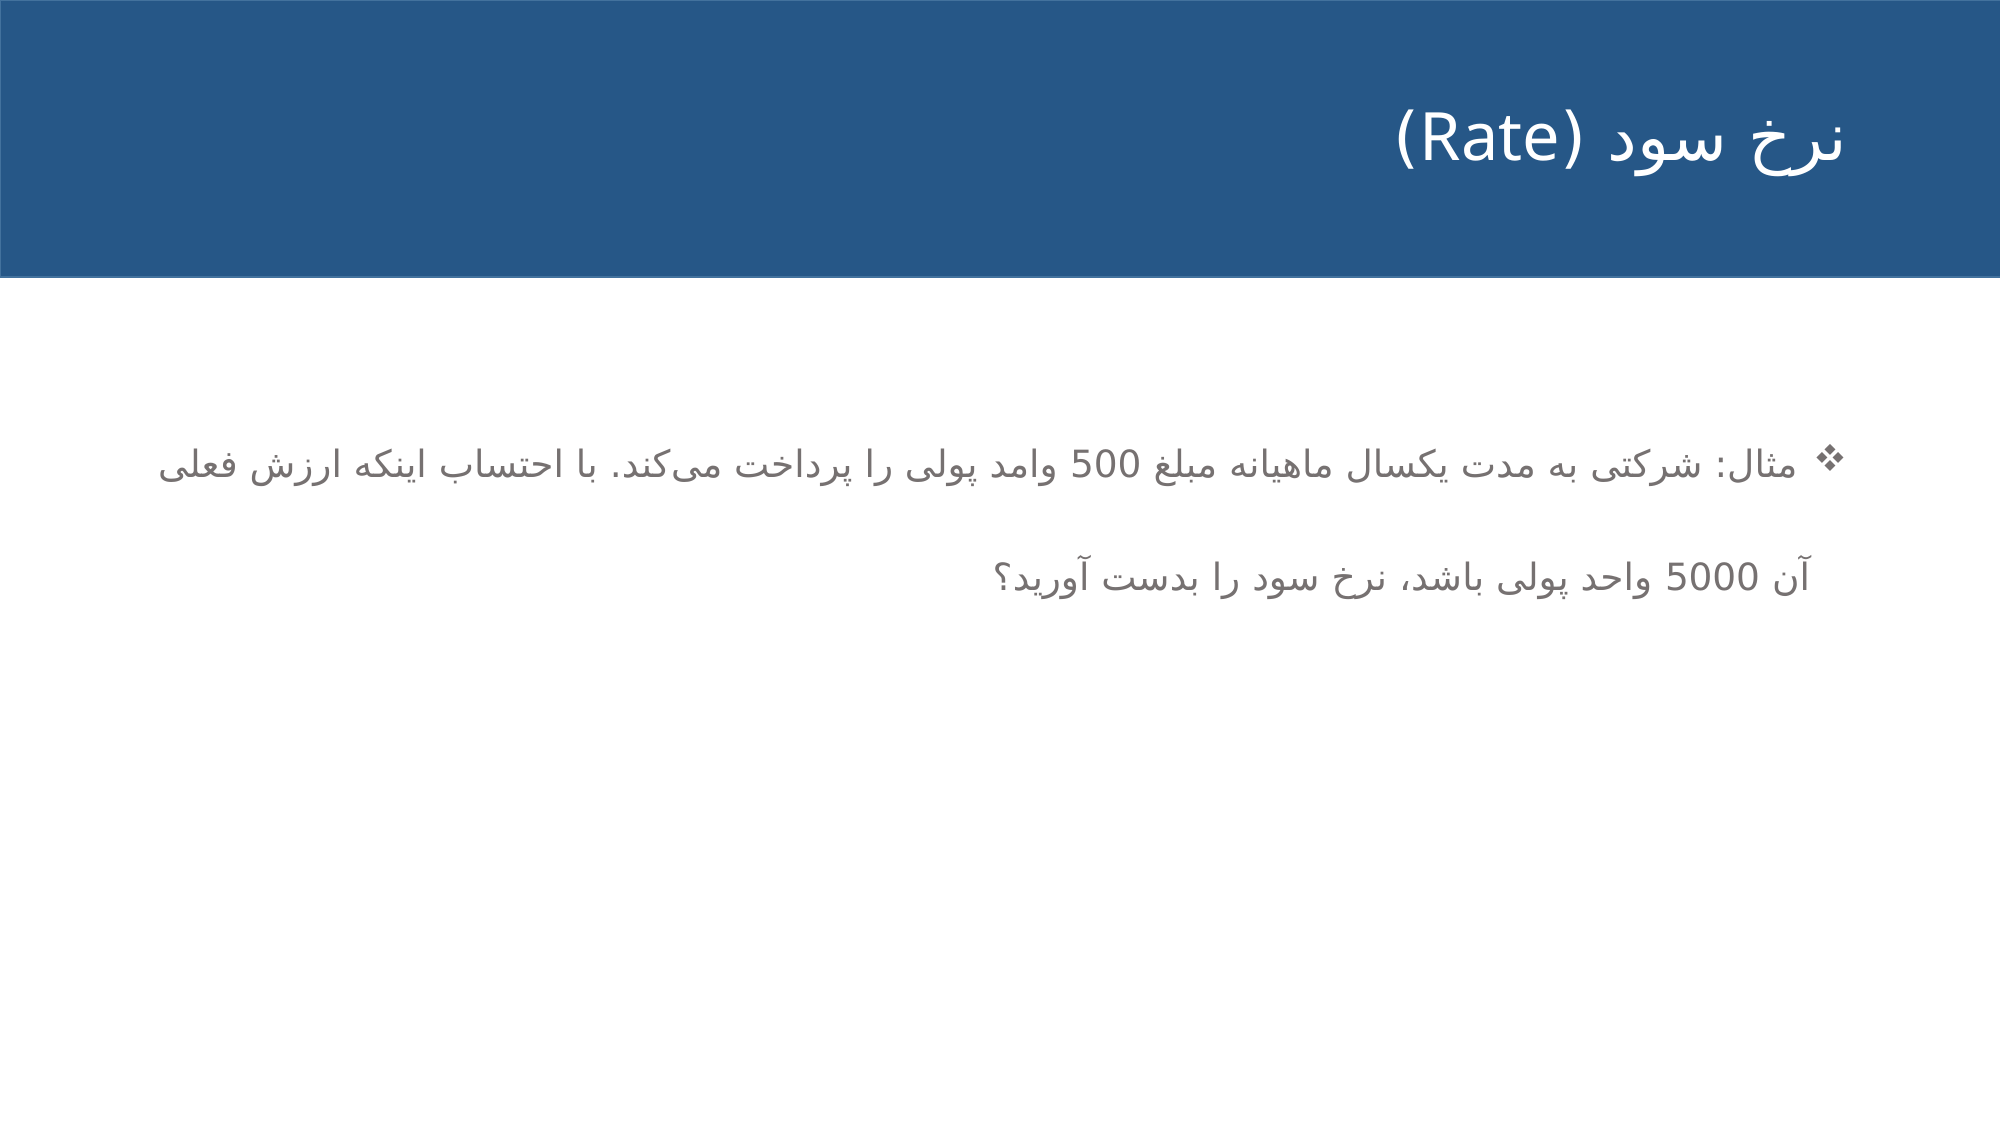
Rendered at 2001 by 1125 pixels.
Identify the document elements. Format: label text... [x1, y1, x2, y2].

title نرخ سود (Rate) [137, 29, 1863, 248]
list مثال: شرکتی به مدت یکسال ماهیانه مبلغ 500 وامد پولی را پرداخت می‌کند. با احتساب اینکه ارزش فعلی آن 5000 واحد پولی باشد، نرخ سود را بدست آورید؟ [137, 299, 1863, 1014]
text_box [0, 0, 2000, 278]
